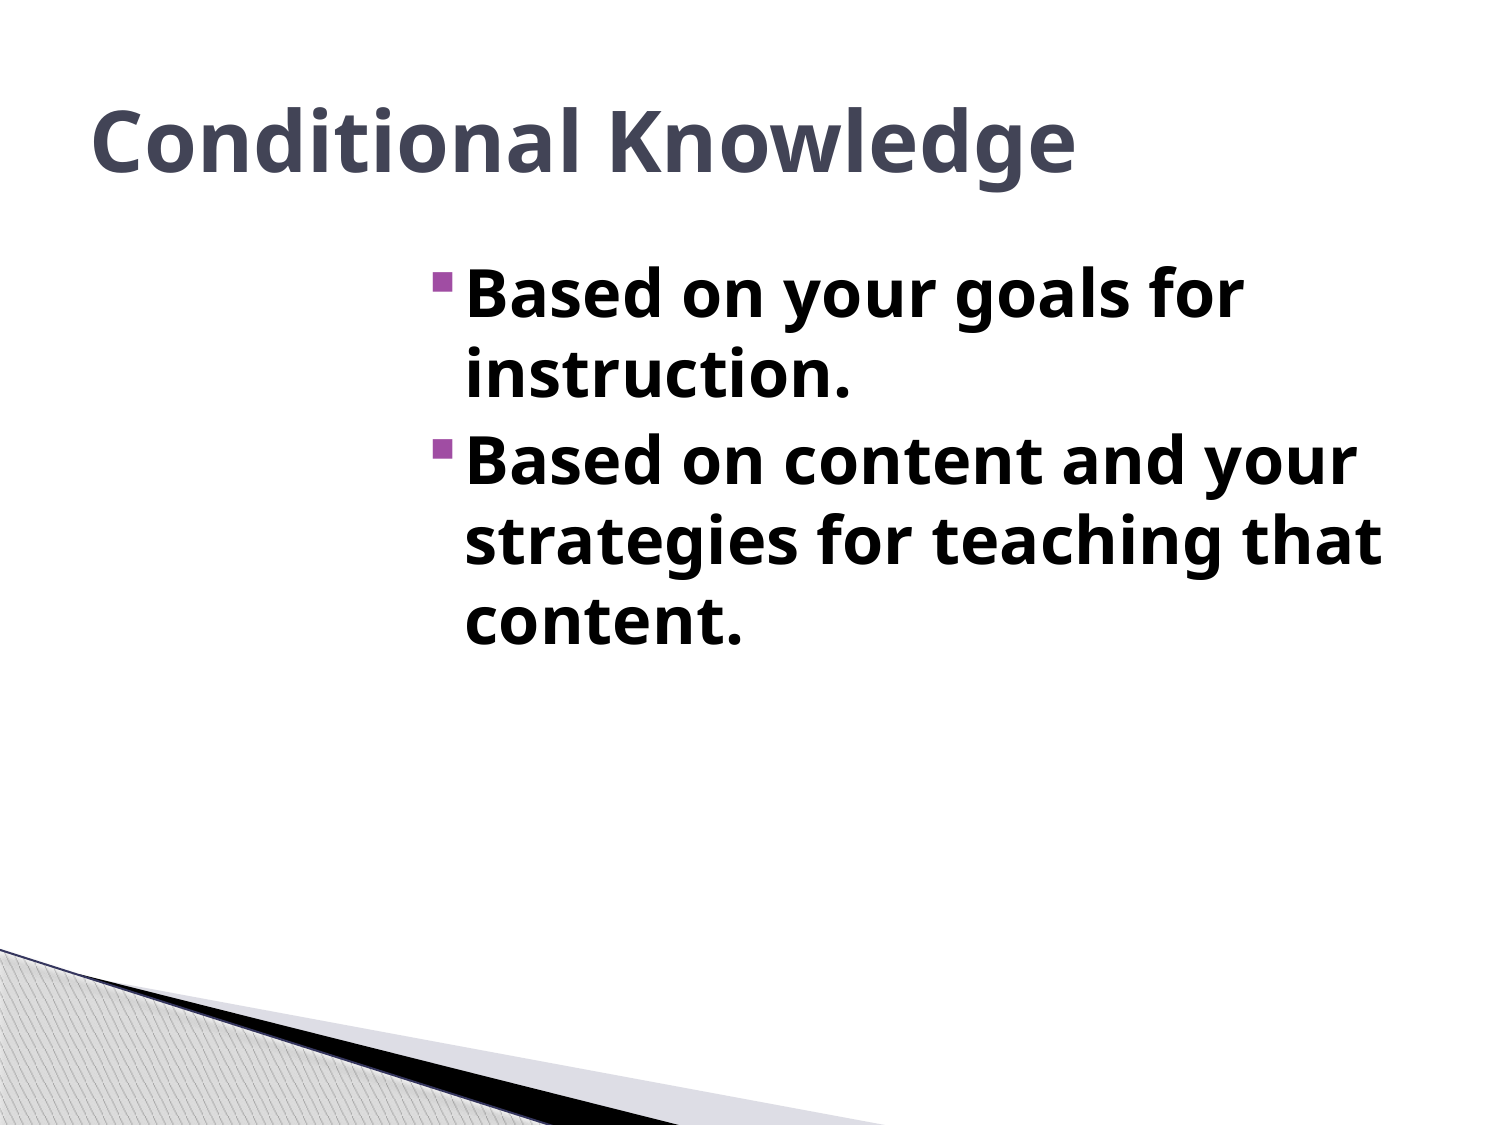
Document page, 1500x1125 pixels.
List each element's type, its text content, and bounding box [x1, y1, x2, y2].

title Conditional Knowledge [75, 45, 1425, 233]
list Based on your goals for instruction. Based on content and your strategies for teaching that content. [75, 243, 1425, 986]
